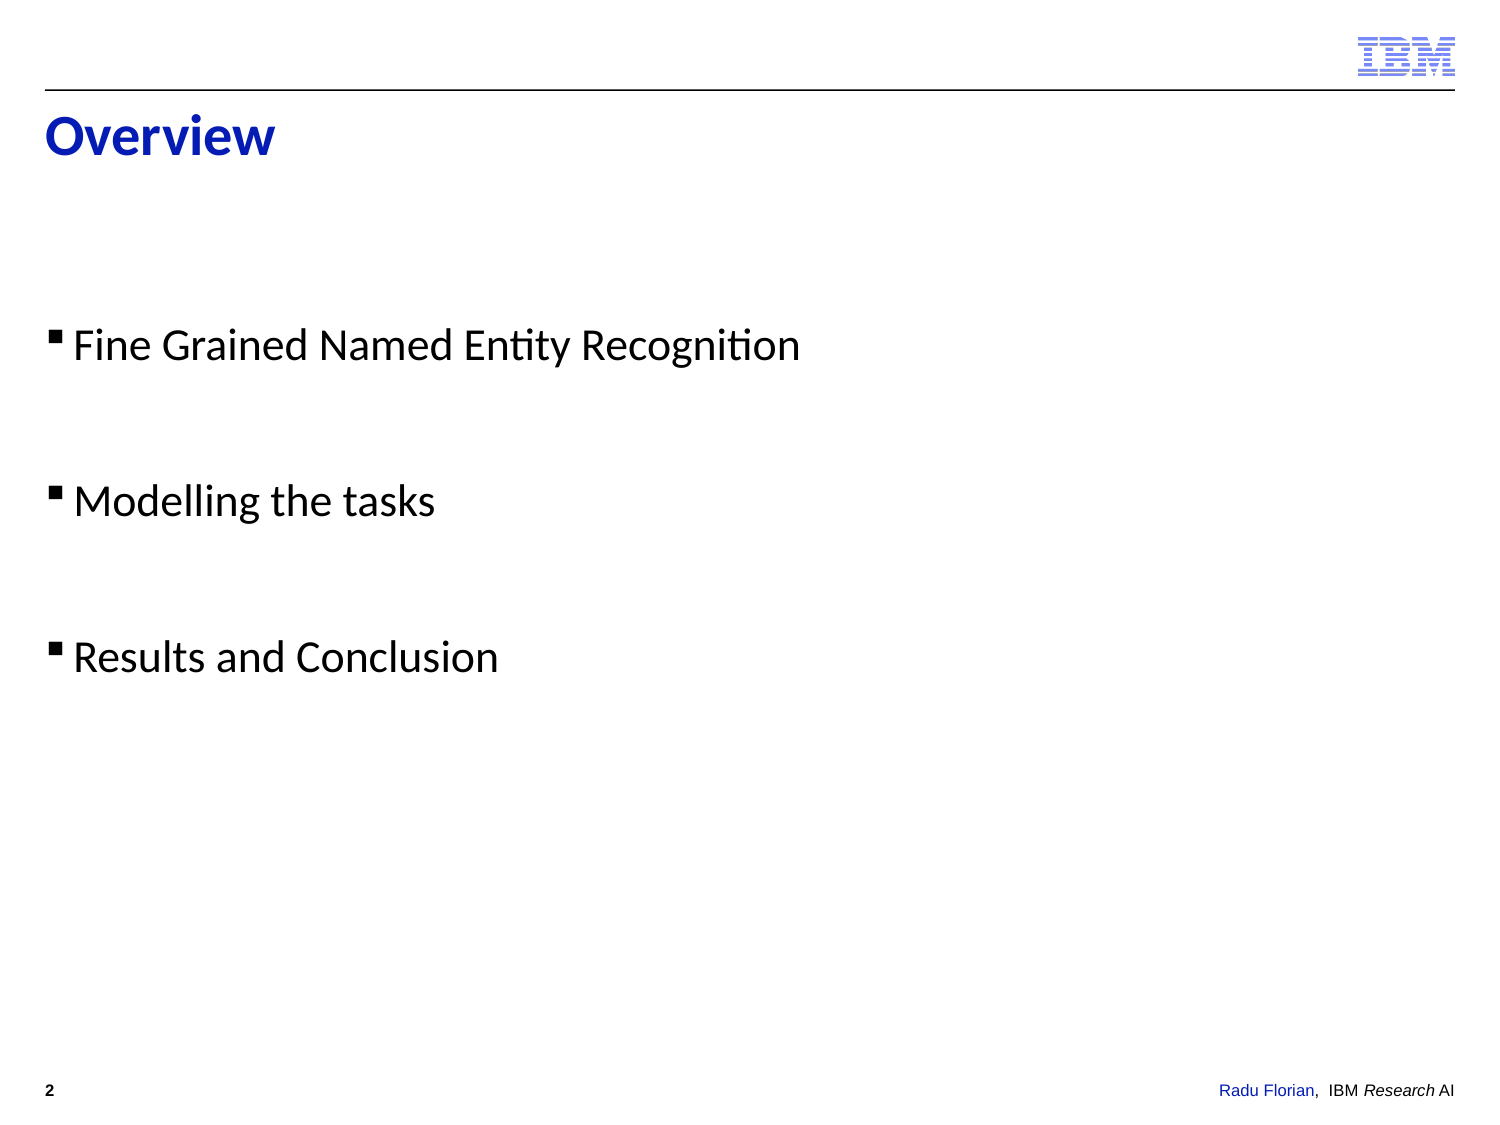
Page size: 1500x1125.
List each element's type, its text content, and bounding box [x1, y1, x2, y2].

title Overview [29, 97, 1455, 203]
slide_number 2 [29, 1072, 91, 1103]
list Fine Grained Named Entity Recognition Modelling the tasks Results and Conclusion [29, 307, 1455, 1043]
picture [1358, 37, 1455, 76]
